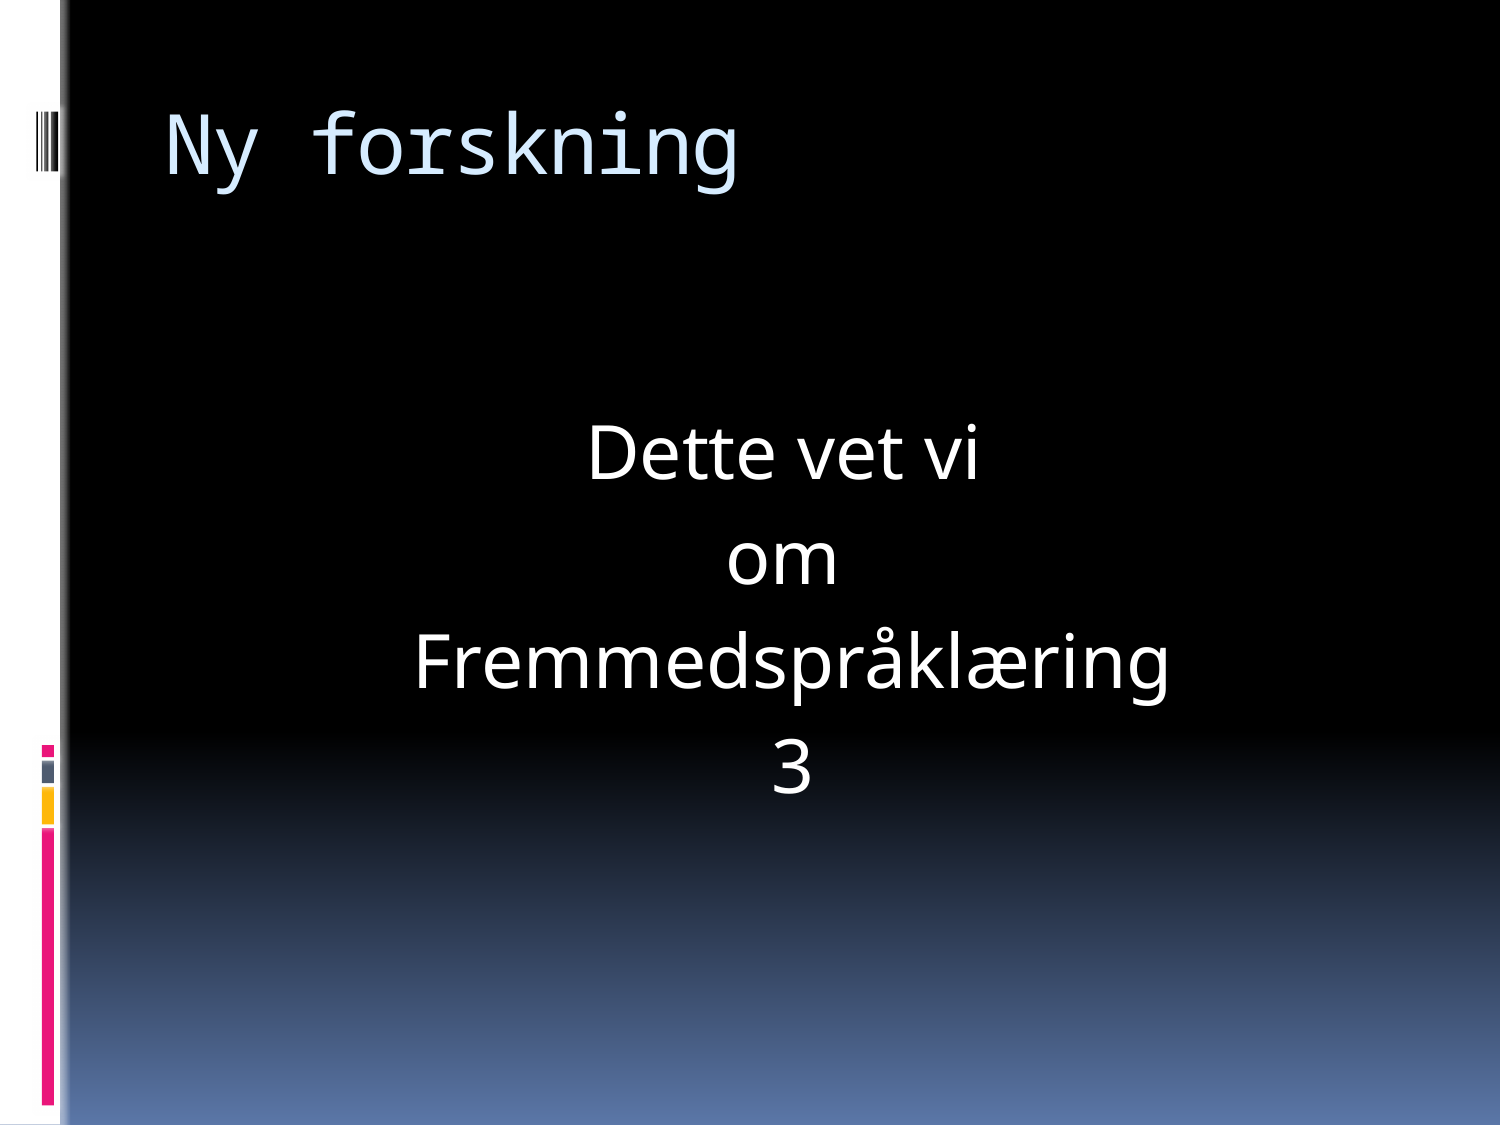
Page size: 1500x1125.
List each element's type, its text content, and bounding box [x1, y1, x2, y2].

list Dette vet vi om Fremmedspråklæring 3 [150, 292, 1425, 1043]
title Ny forskning [150, 83, 1425, 234]
